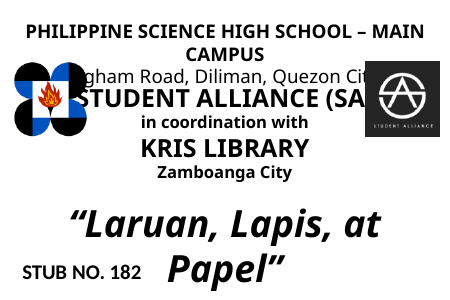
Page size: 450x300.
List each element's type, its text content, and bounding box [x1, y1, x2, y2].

text_box STUDENT ALLIANCE (SA) in coordination with KRIS LIBRARY Zamboanga City [0, 74, 450, 190]
text_box PHILIPPINE SCIENCE HIGH SCHOOL – MAIN CAMPUS Agham Road, Diliman, Quezon City [0, 12, 450, 74]
text_box “Laruan, Lapis, at Papel” [0, 192, 450, 298]
text_box STUB NO. 182 [7, 251, 213, 292]
picture [364, 60, 441, 137]
picture [12, 60, 88, 137]
